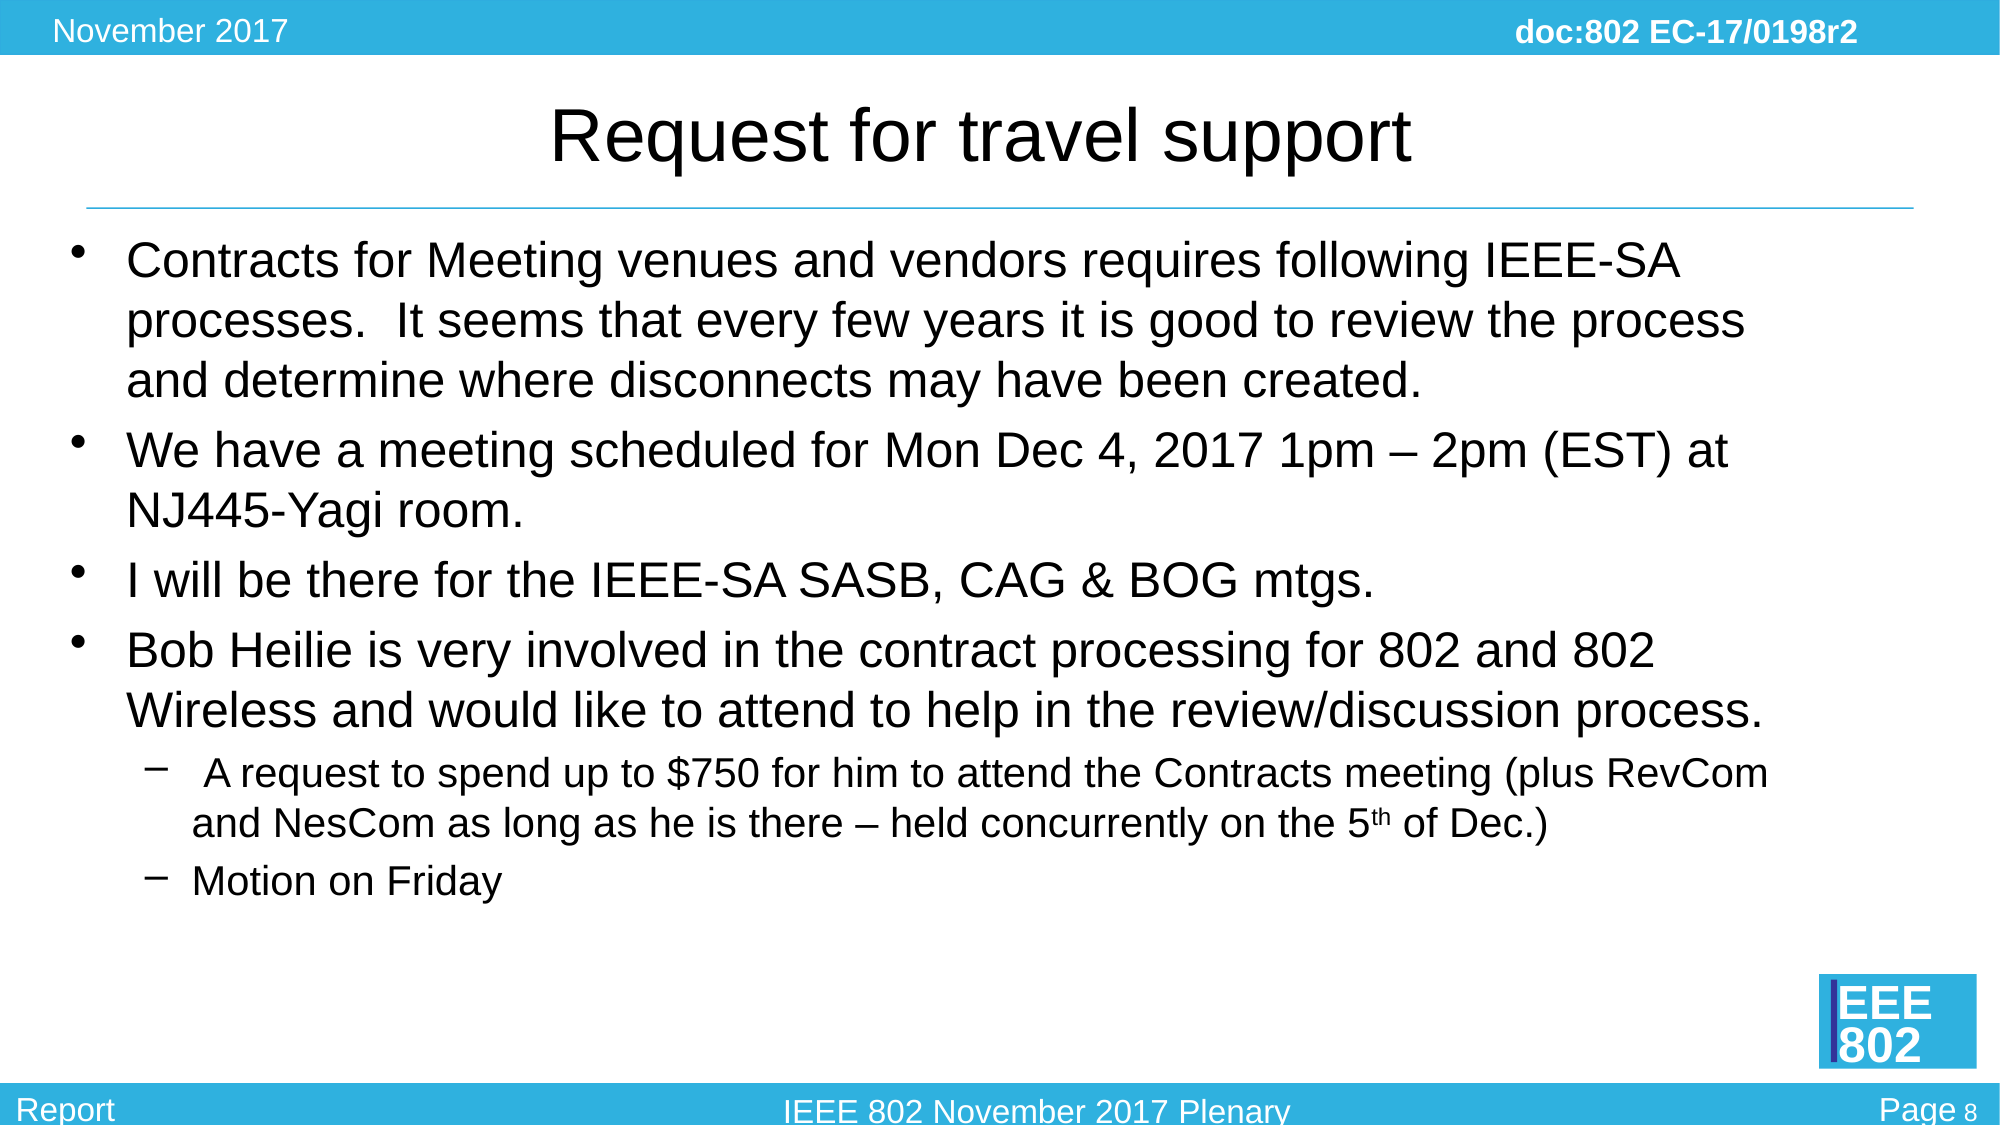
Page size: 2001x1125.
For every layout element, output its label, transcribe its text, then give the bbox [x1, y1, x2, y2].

title Request for travel support [99, 66, 1900, 197]
list Contracts for Meeting venues and vendors requires following IEEE-SA processes. It seems that every few years it is good to review the process and determine where disconnects may have been created. We have a meeting scheduled for Mon Dec 4, 2017 1pm – 2pm (EST) at NJ445-Yagi room. I will be there for the IEEE-SA SASB, CAG & BOG mtgs. Bob Heilie is very involved in the contract processing for 802 and 802 Wireless and would like to attend to help in the review/discussion process. A request to spend up to $750 for him to attend the Contracts meeting (plus RevCom and NesCom as long as he is there – held concurrently on the 5th of Dec.) Motion on Friday [54, 220, 1855, 963]
